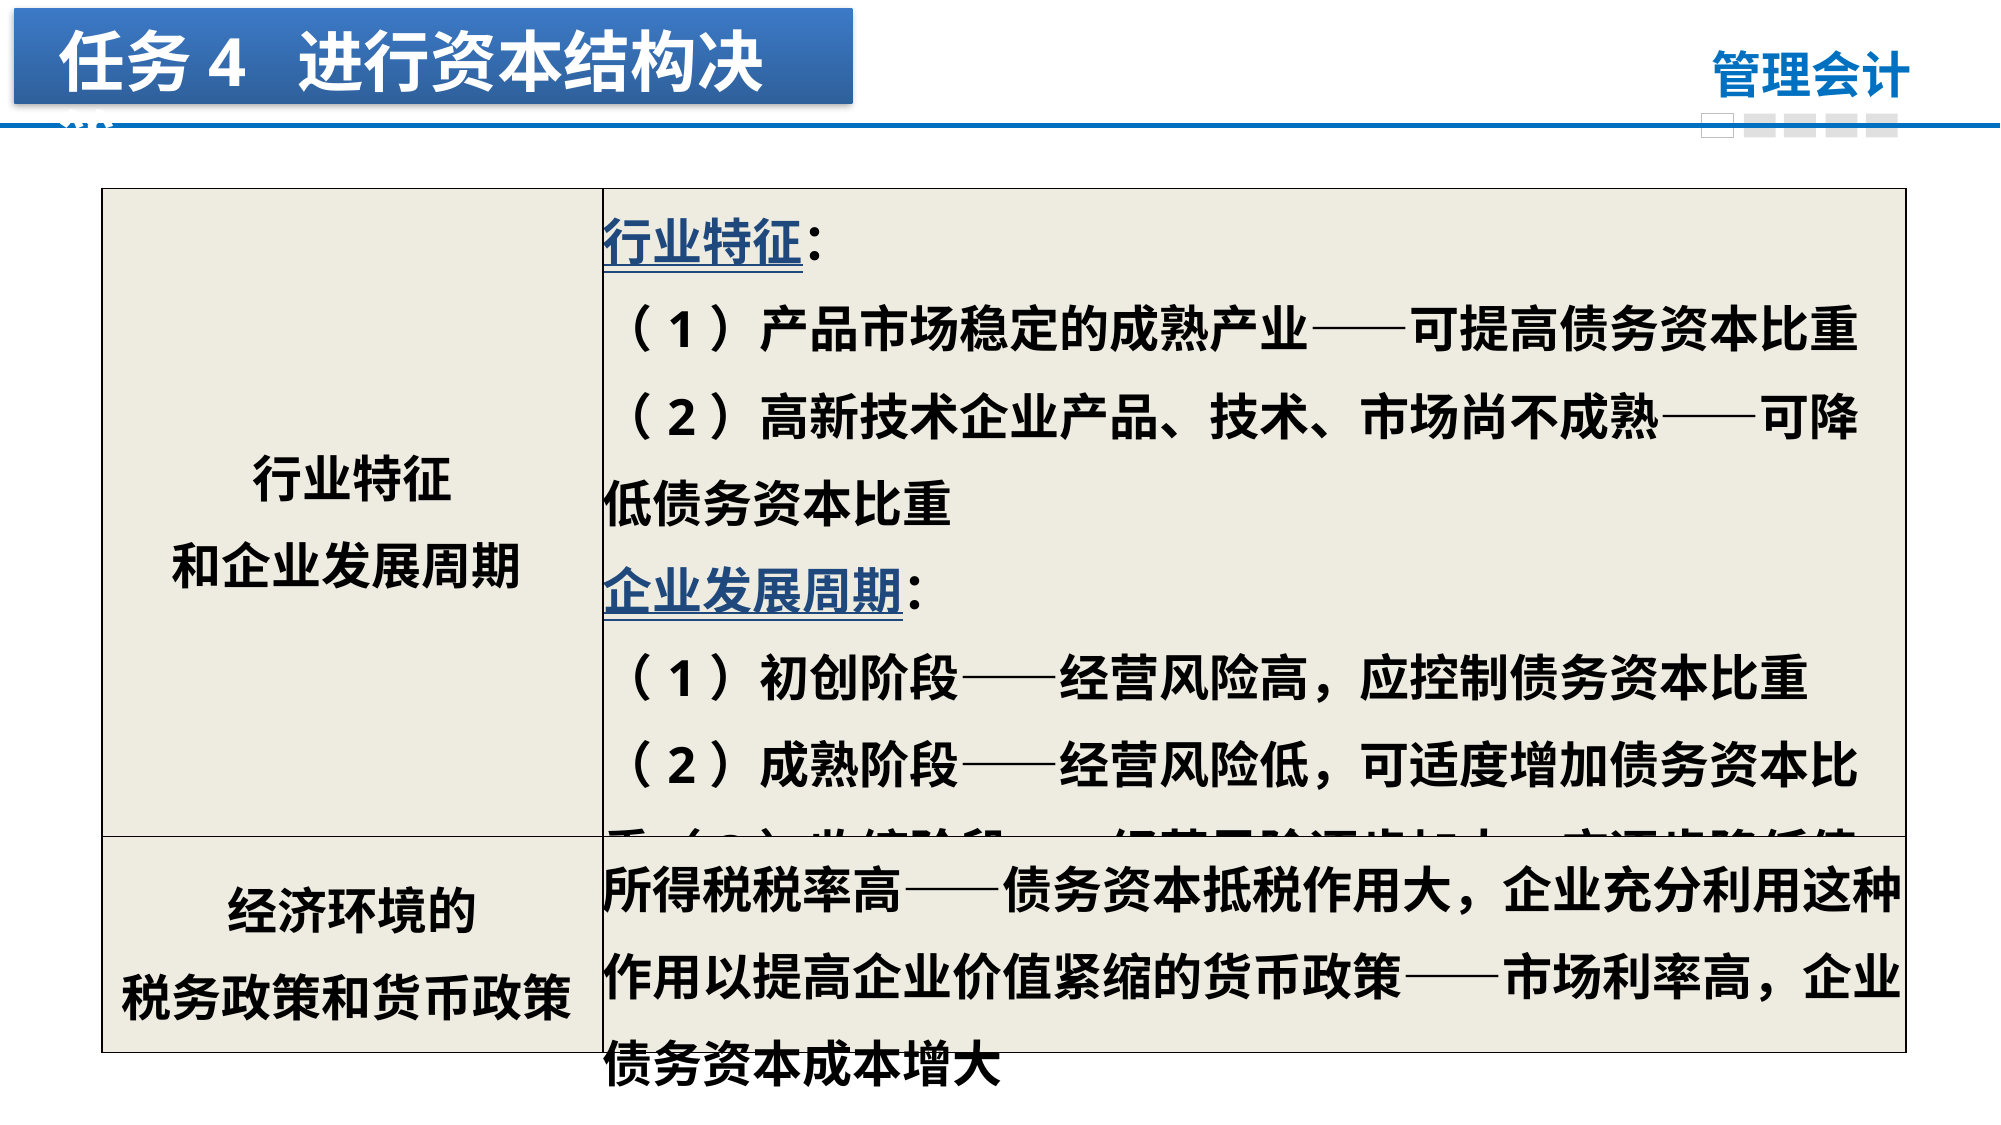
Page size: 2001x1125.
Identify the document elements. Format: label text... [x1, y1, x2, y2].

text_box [14, 7, 853, 109]
table_cell 经济环境的 税务政策和货币政策 [103, 837, 602, 1052]
table_cell 所得税税率高——债务资本抵税作用大，企业充分利用这种作用以提高企业价值紧缩的货币政策——市场利率高，企业债务资本成本增大 [604, 837, 1905, 1052]
table_header 行业特征 和企业发展周期 [103, 189, 602, 836]
table_header 行业特征： （1）产品市场稳定的成熟产业——可提高债务资本比重（2）高新技术企业产品、技术、市场尚不成熟——可降低债务资本比重 企业发展周期： （1）初创阶段——经营风险高，应控制债务资本比重 （2）成熟阶段——经营风险低，可适度增加债务资本比重（3）收缩阶段——经营风险逐步加大，应逐步降低债务资本比重 [604, 189, 1905, 836]
